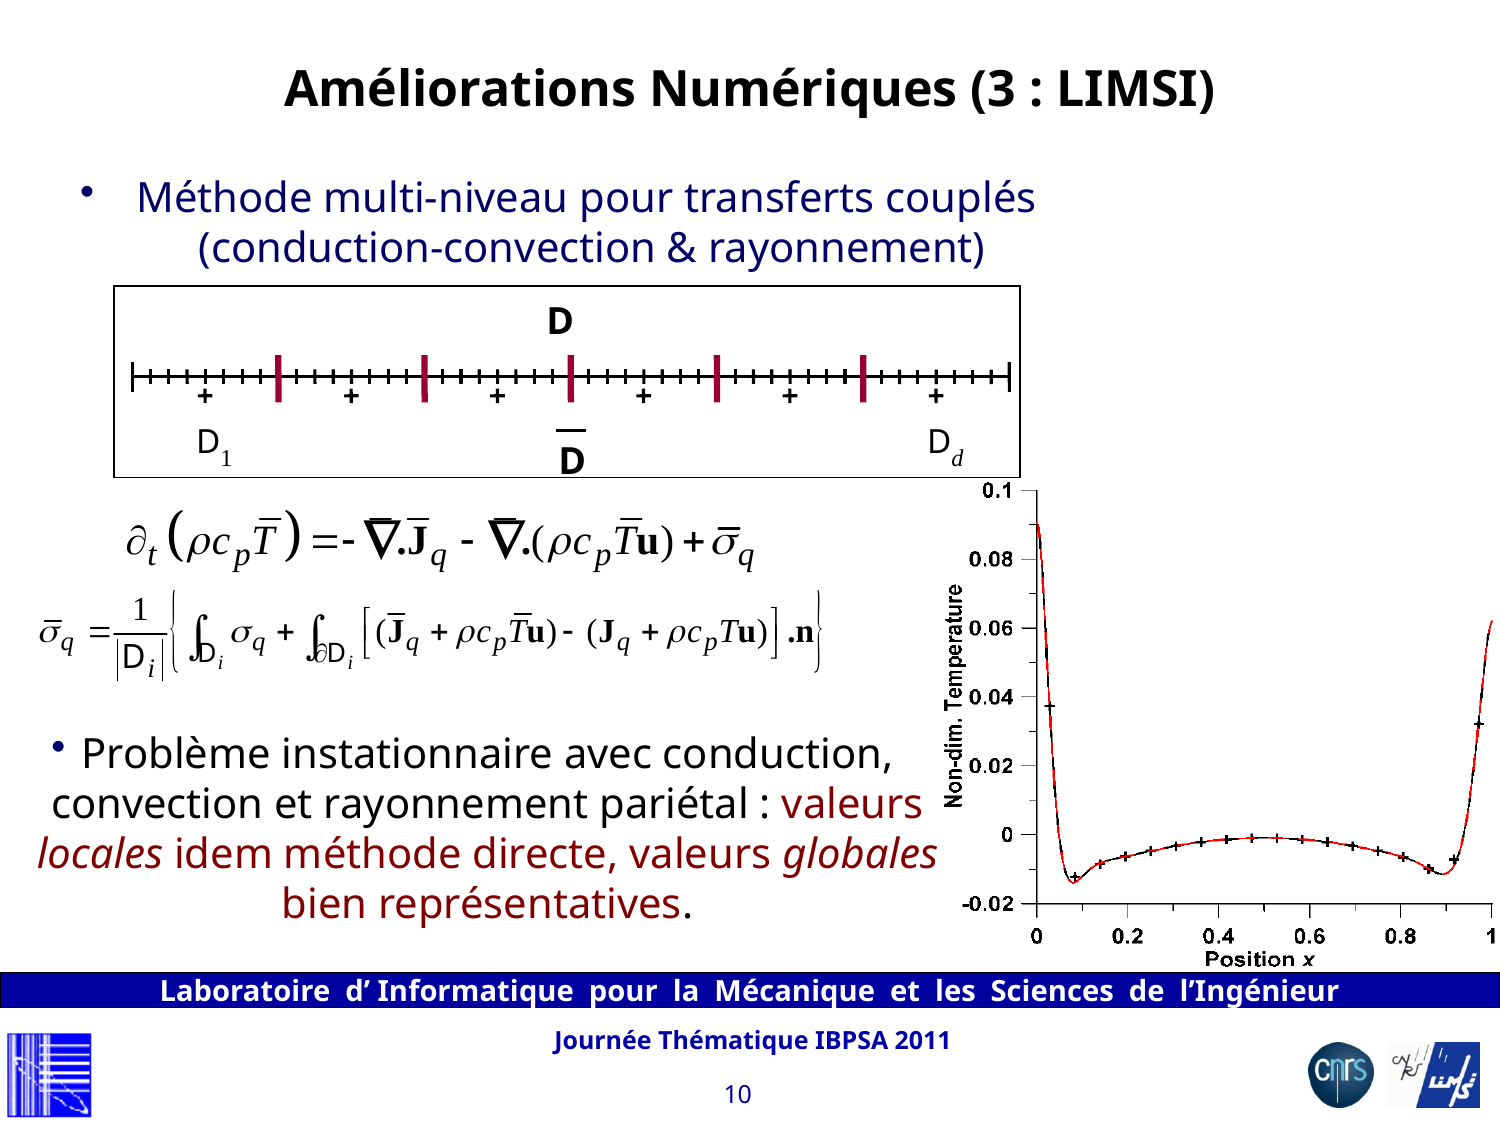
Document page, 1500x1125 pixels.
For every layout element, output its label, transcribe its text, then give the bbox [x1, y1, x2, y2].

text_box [278, 354, 864, 386]
list Méthode multi-niveau pour transferts couplés (conduction-convection & rayonnement) [29, 163, 1099, 294]
footer Journée Thématique IBPSA 2011 [445, 1016, 1062, 1060]
text_box Problème instationnaire avec conduction, convection et rayonnement pariétal : valeurs locales idem méthode directe, valeurs globales bien représentatives. [0, 719, 935, 956]
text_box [197, 388, 944, 404]
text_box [113, 285, 1021, 478]
title Améliorations Numériques (3 : LIMSI) [0, 1, 1500, 161]
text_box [36, 589, 830, 685]
picture [1387, 1042, 1480, 1108]
slide_number 10 [562, 1065, 913, 1125]
picture [940, 477, 1498, 971]
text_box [122, 506, 761, 582]
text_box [533, 430, 611, 487]
picture [6, 1032, 93, 1119]
picture [1308, 1042, 1374, 1108]
